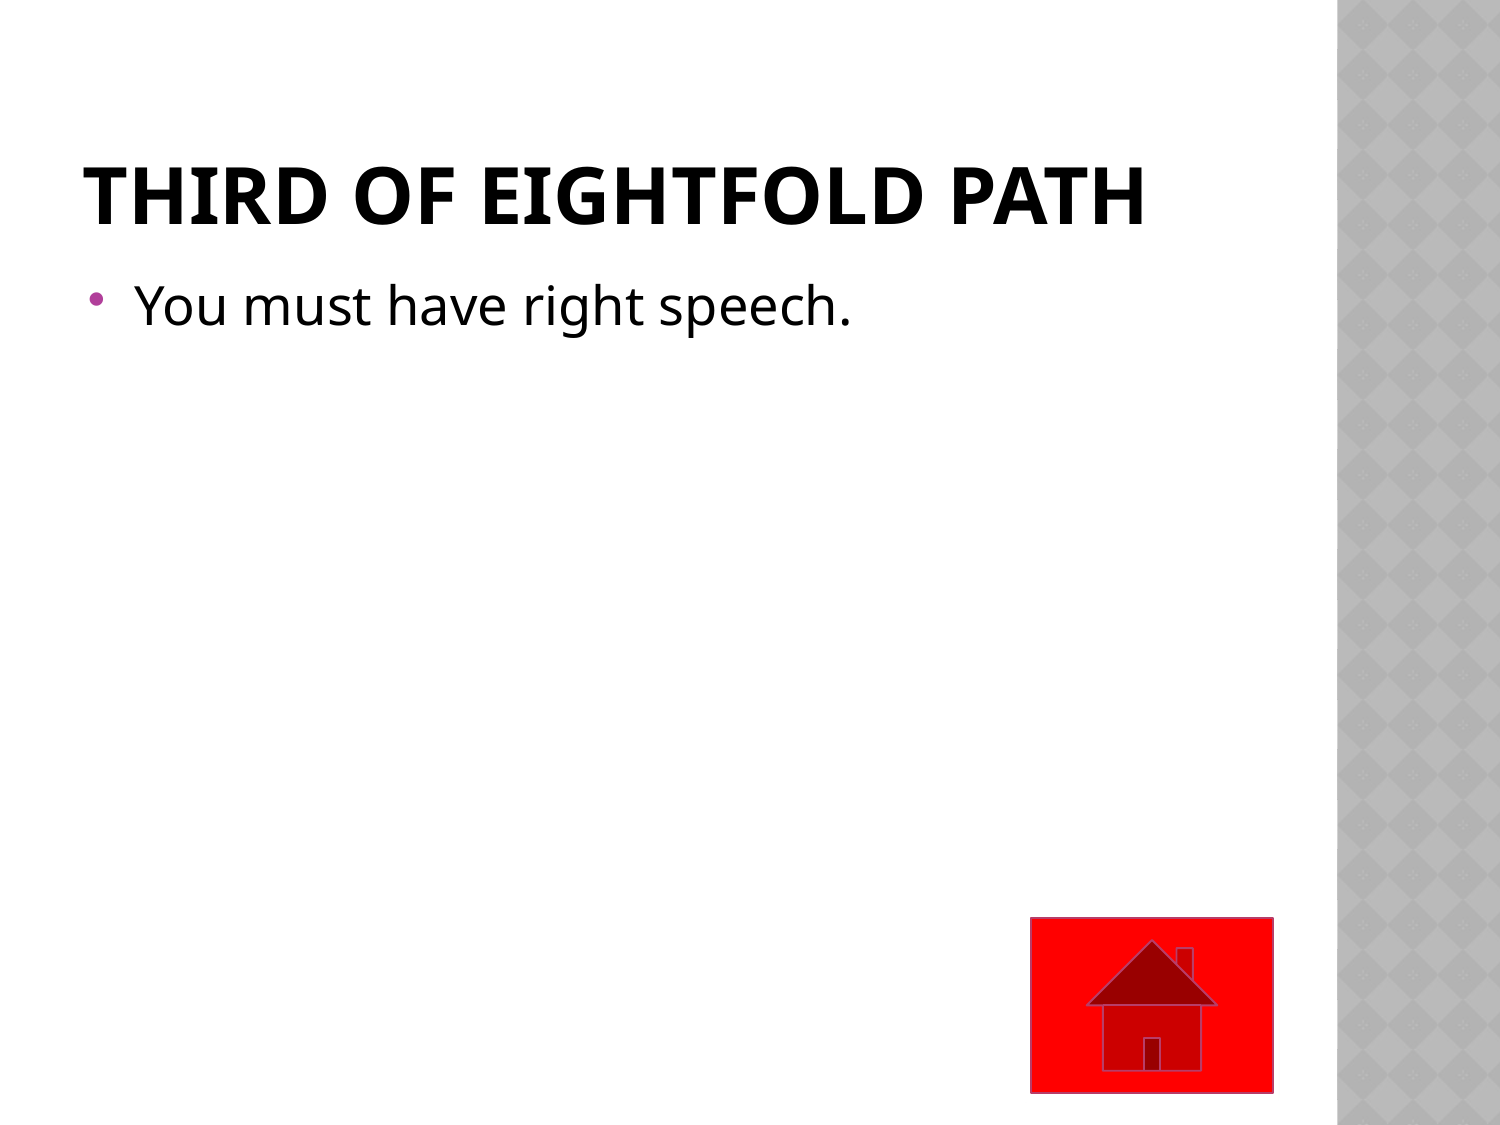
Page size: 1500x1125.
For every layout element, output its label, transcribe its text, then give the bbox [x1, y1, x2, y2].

text_box [1030, 917, 1274, 1094]
list You must have right speech. [75, 264, 1263, 1059]
title Third of eightfold path [75, 52, 1263, 240]
